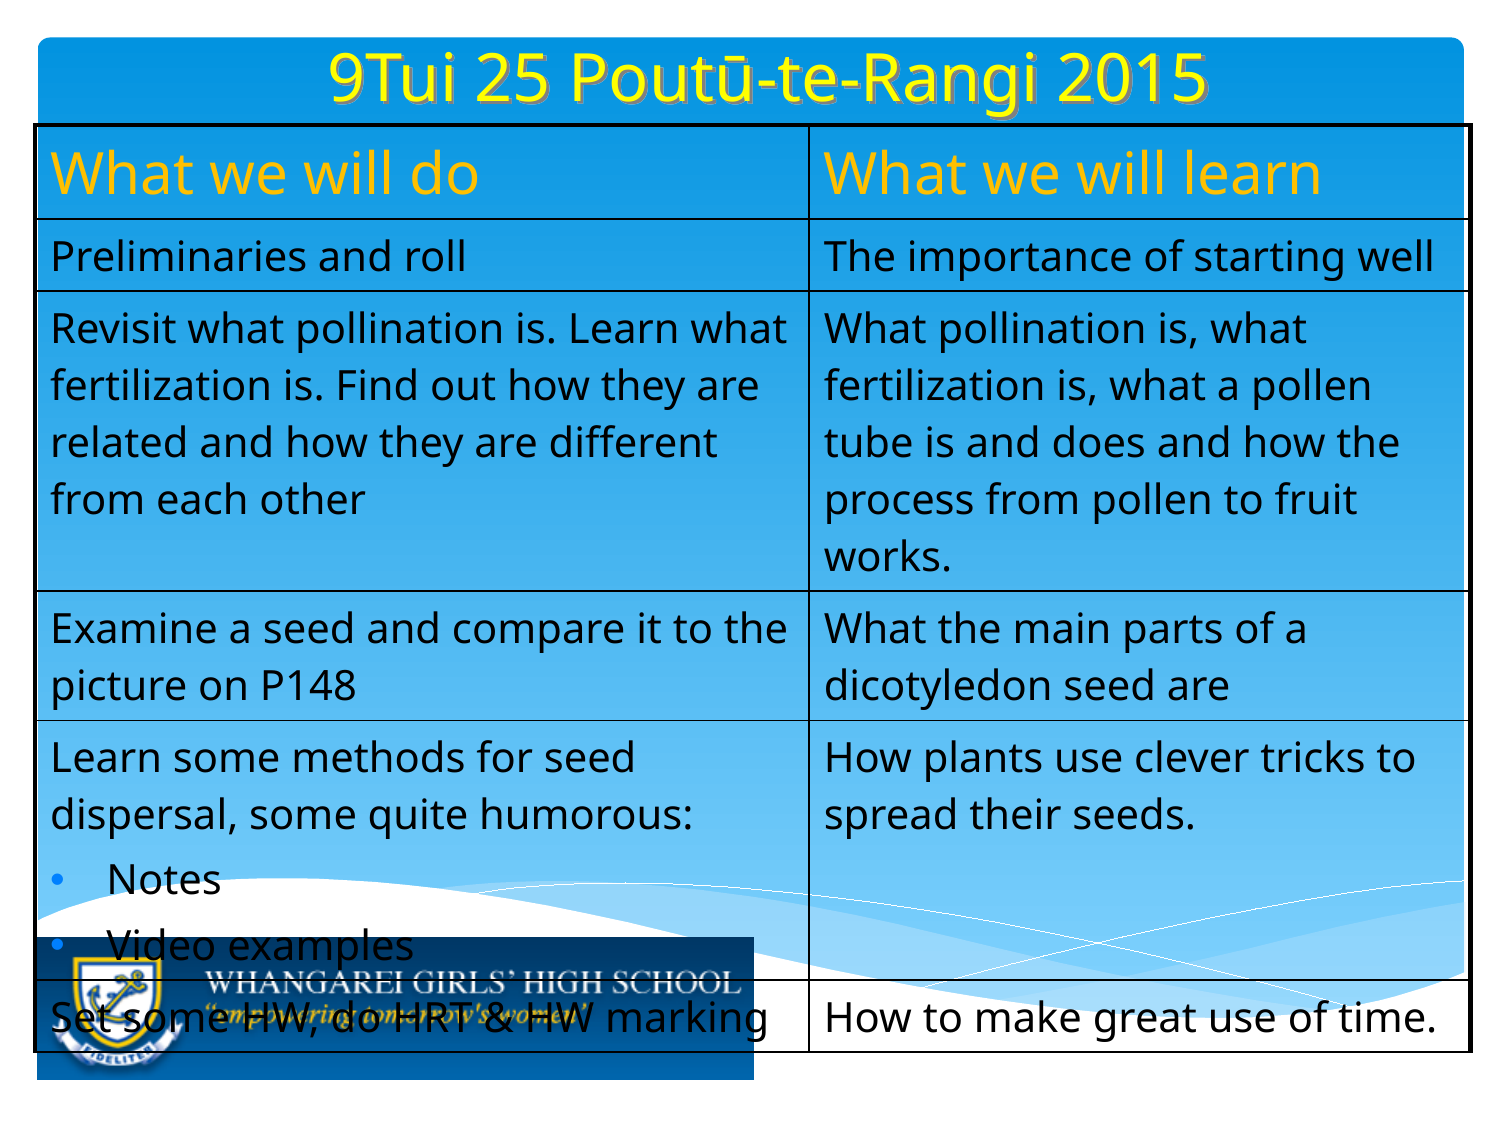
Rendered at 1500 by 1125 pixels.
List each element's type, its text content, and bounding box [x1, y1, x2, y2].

table_cell Examine a seed and compare it to the picture on P148 [37, 592, 808, 720]
table_header What we will do [37, 127, 808, 218]
table_cell How to make great use of time. [810, 981, 1468, 1051]
table_cell Revisit what pollination is. Learn what fertilization is. Find out how they are related and how they are different from each other [37, 292, 808, 590]
table_cell How plants use clever tricks to spread their seeds. [810, 721, 1468, 979]
table_cell What the main parts of a dicotyledon seed are [810, 592, 1468, 720]
text_box 9Tui 25 Poutū-te-Rangi 2015 [162, 24, 1375, 123]
table_cell Preliminaries and roll [37, 220, 808, 290]
picture [37, 937, 754, 1080]
table_header What we will learn [810, 127, 1468, 218]
table_cell What pollination is, what fertilization is, what a pollen tube is and does and how the process from pollen to fruit works. [810, 292, 1468, 590]
table_cell Learn some methods for seed dispersal, some quite humorous: Notes Video examples [37, 721, 808, 979]
table_cell The importance of starting well [810, 220, 1468, 290]
table_cell Set some HW, do HRT & HW marking [759, 981, 808, 1051]
